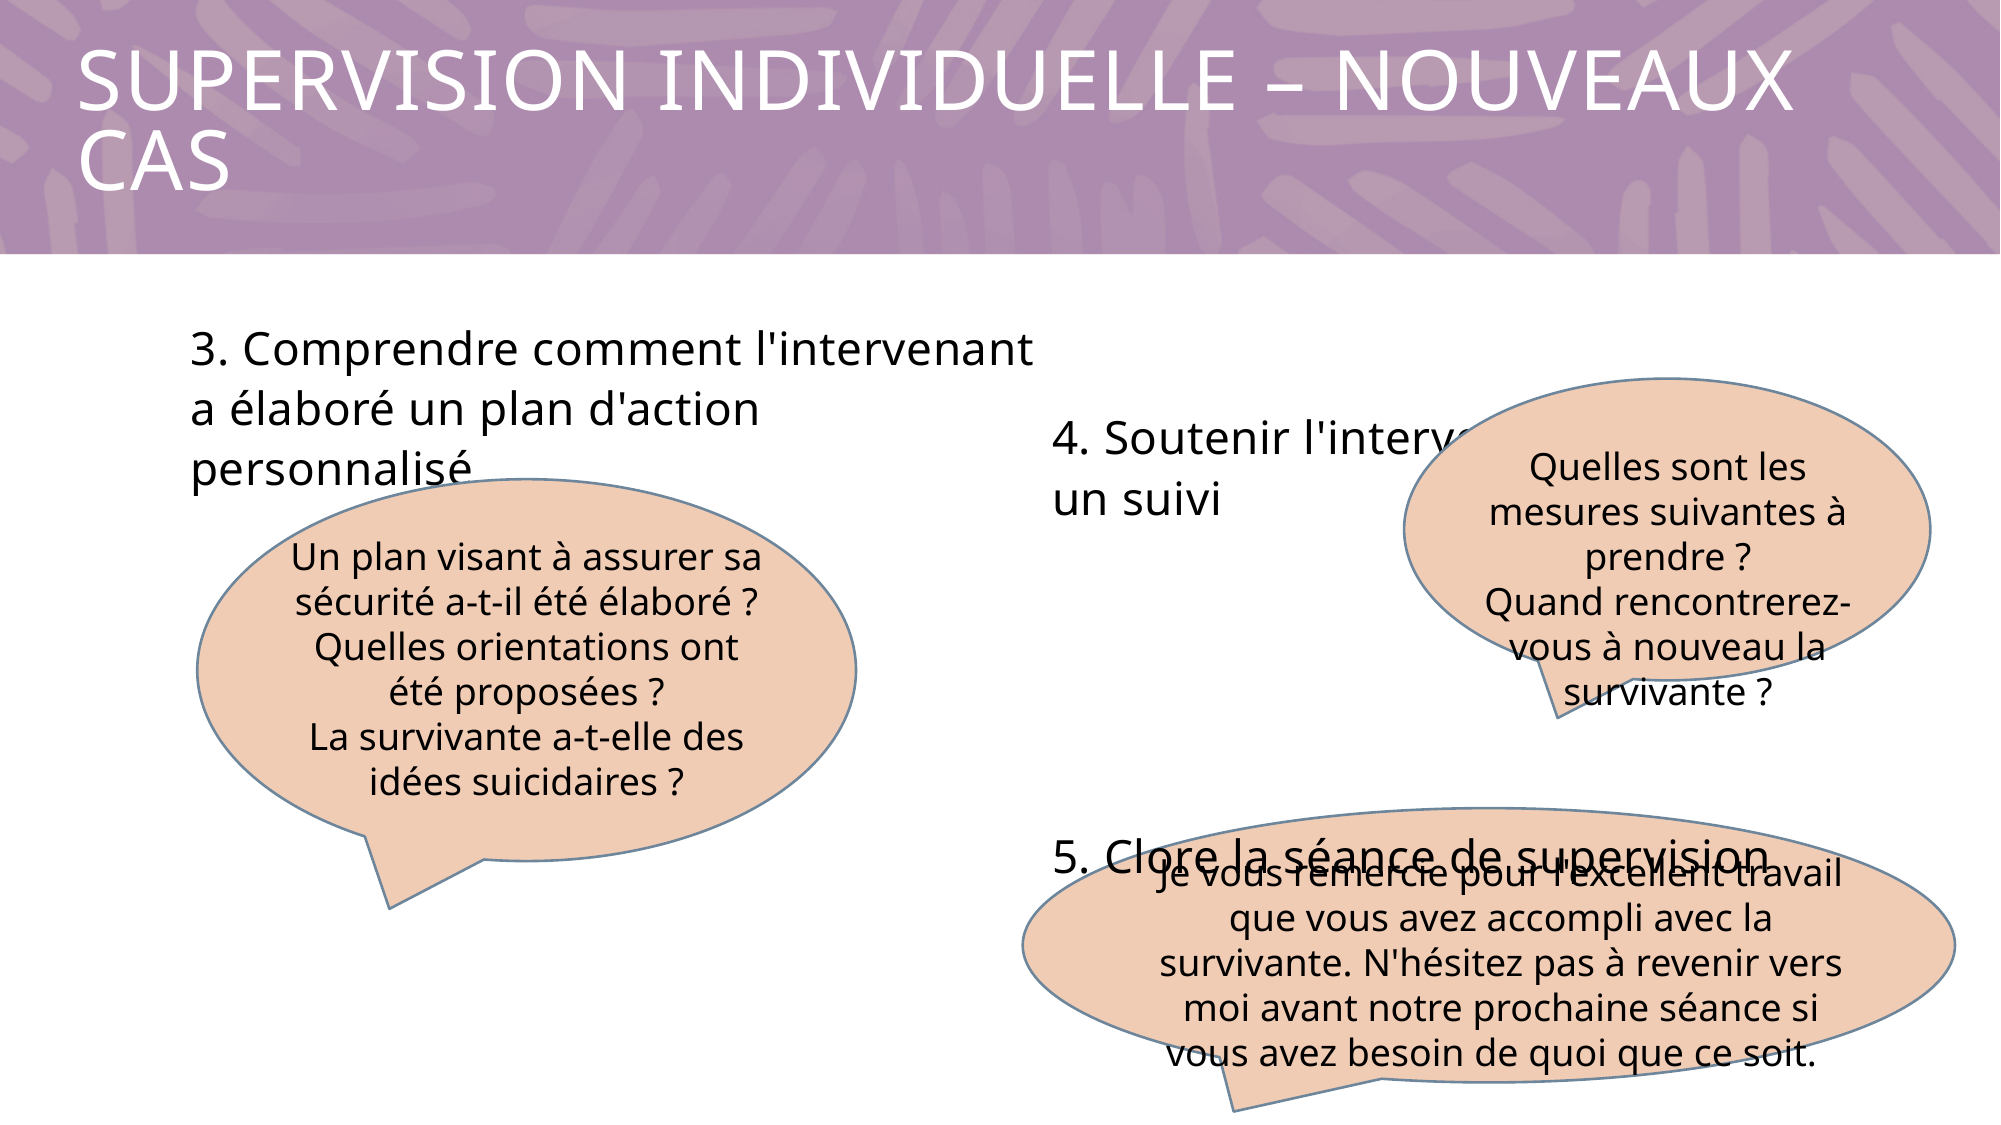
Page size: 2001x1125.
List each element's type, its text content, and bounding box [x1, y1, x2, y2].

text_box [779, 545, 858, 795]
text_box Un plan visant à assurer sa sécurité a-t-il été élaboré ? Quelles orientations ont été proposées ? La survivante a-t-elle des idées suicidaires ? [274, 526, 779, 811]
list 3. Comprendre comment l'intervenant a élaboré un plan d'action personnalisé 4. Soutenir l'intervenant en assurant un suivi 5. Clore la séance de supervision [167, 305, 1907, 1036]
picture [0, 0, 2000, 1125]
text_box [307, 477, 746, 526]
text_box [1459, 377, 1875, 435]
text_box [1402, 454, 1437, 605]
text_box Je vous remercie pour l'excellent travail que vous avez accompli avec la survivante. N'hésitez pas à revenir vers moi avant notre prochaine séance si vous avez besoin de quoi que ce soit. [1137, 841, 1866, 1082]
text_box [195, 546, 274, 795]
text_box [1907, 883, 1957, 1008]
text_box Quelles sont les mesures suivantes à prendre ? Quand rencontrerez-vous à nouveau la survivante ? [1437, 435, 1899, 721]
text_box [301, 811, 752, 911]
title Supervision individuelle – Nouveaux cas [61, 33, 1938, 220]
text_box [1224, 1082, 1374, 1113]
text_box [1899, 456, 1932, 603]
